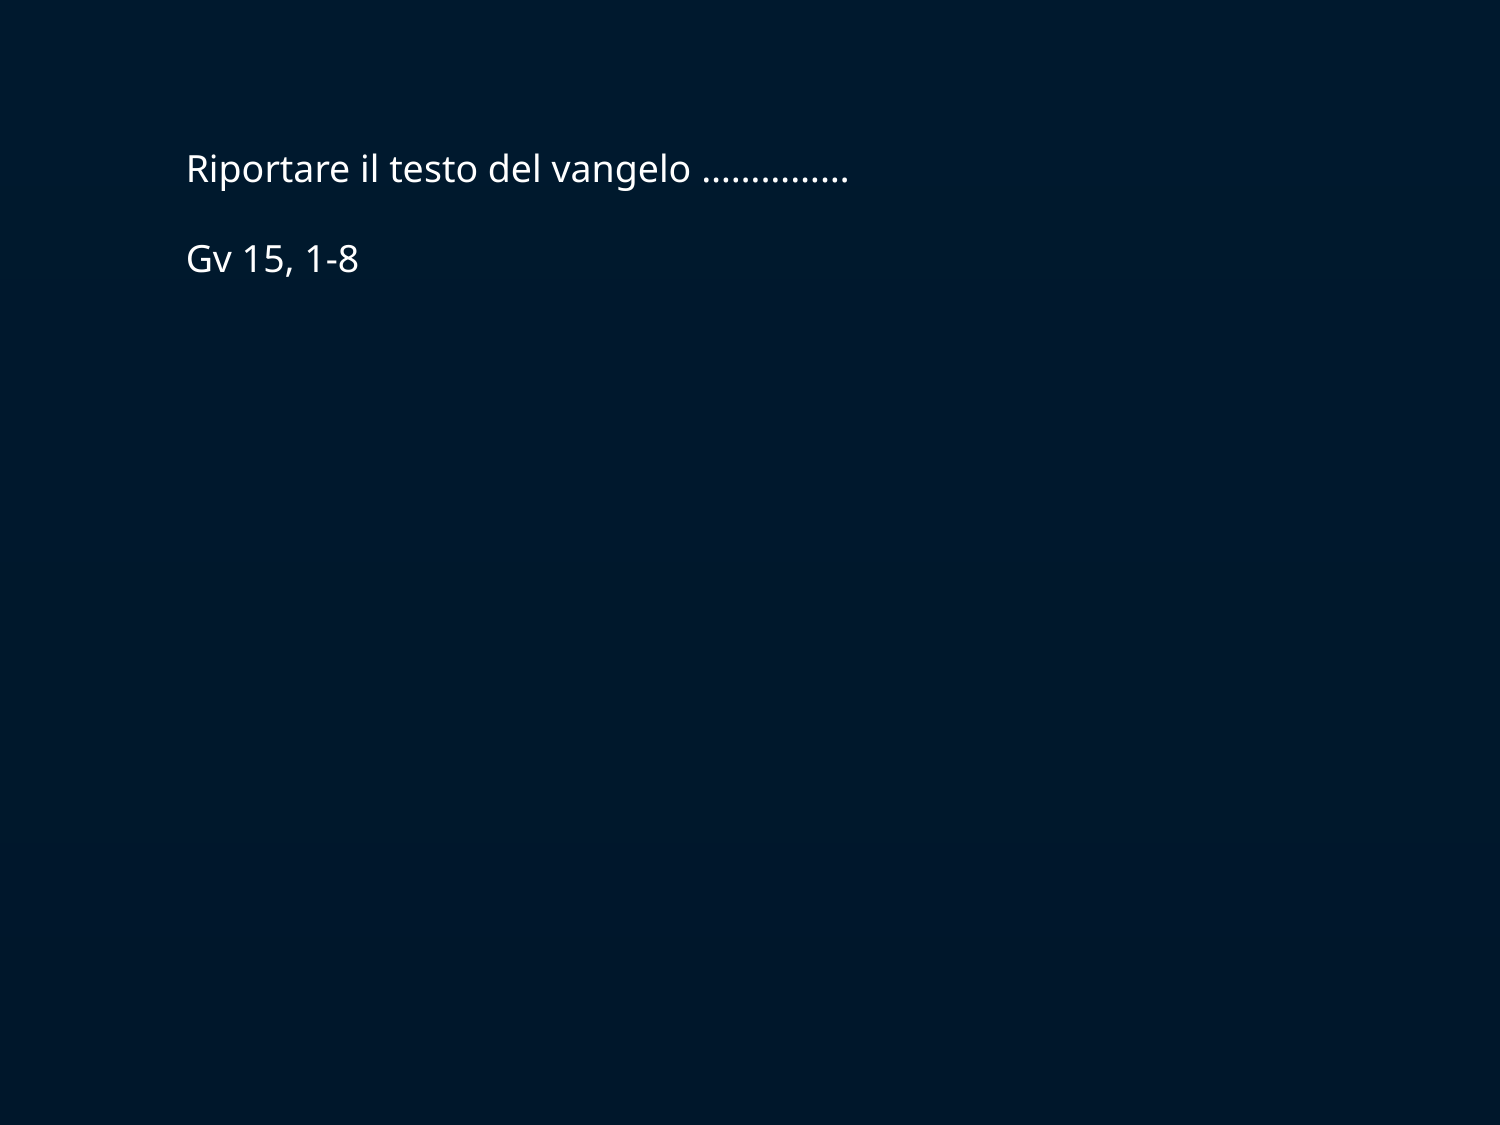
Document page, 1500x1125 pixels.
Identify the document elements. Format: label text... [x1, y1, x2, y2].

text_box Riportare il testo del vangelo …………… Gv 15, 1-8 [171, 137, 1376, 287]
